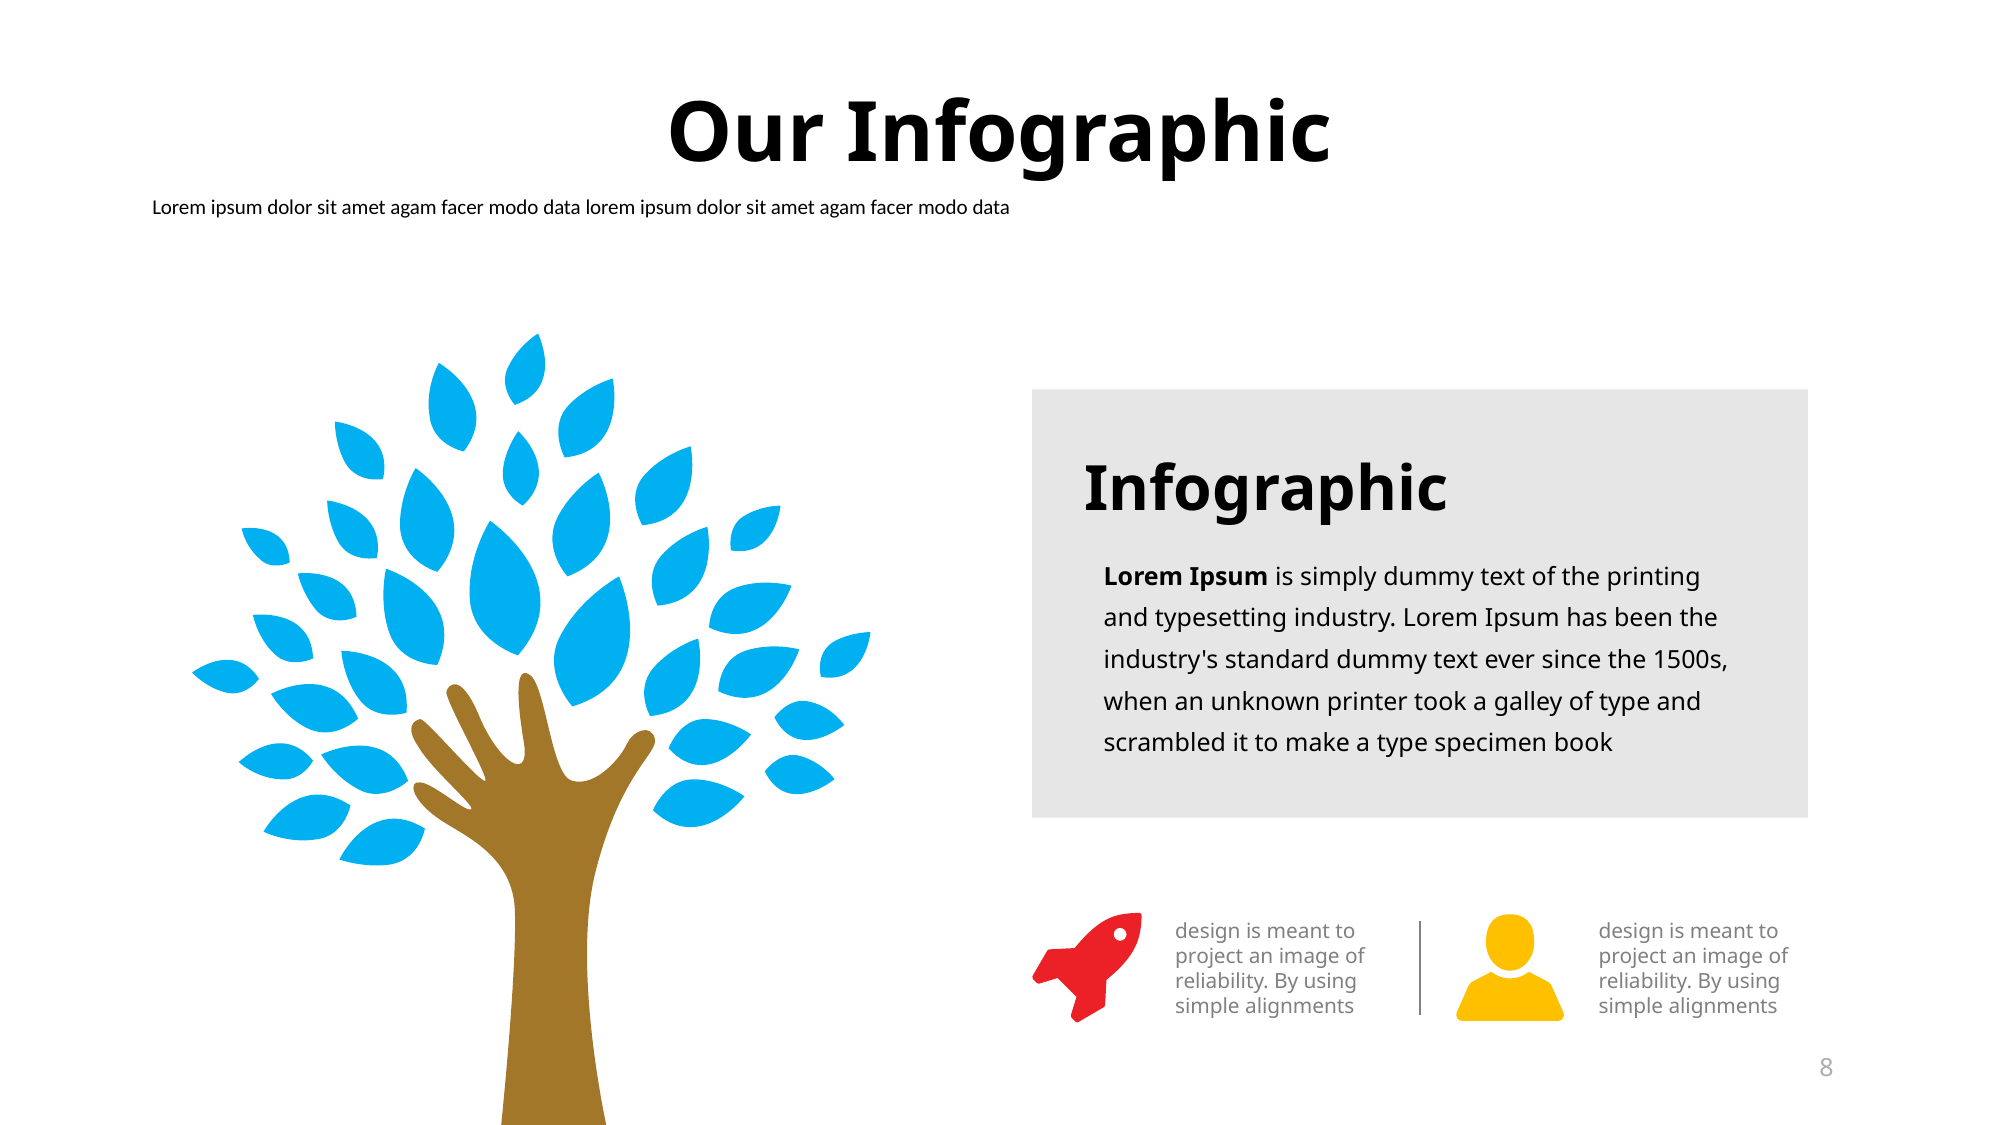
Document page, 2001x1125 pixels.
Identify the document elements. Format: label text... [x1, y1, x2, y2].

title Our Infographic [137, 78, 1863, 186]
subtitle Lorem ipsum dolor sit amet agam facer modo data lorem ipsum dolor sit amet agam facer modo data [137, 186, 1863, 227]
slide_number 8 [1808, 1042, 1863, 1094]
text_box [192, 333, 1808, 1125]
